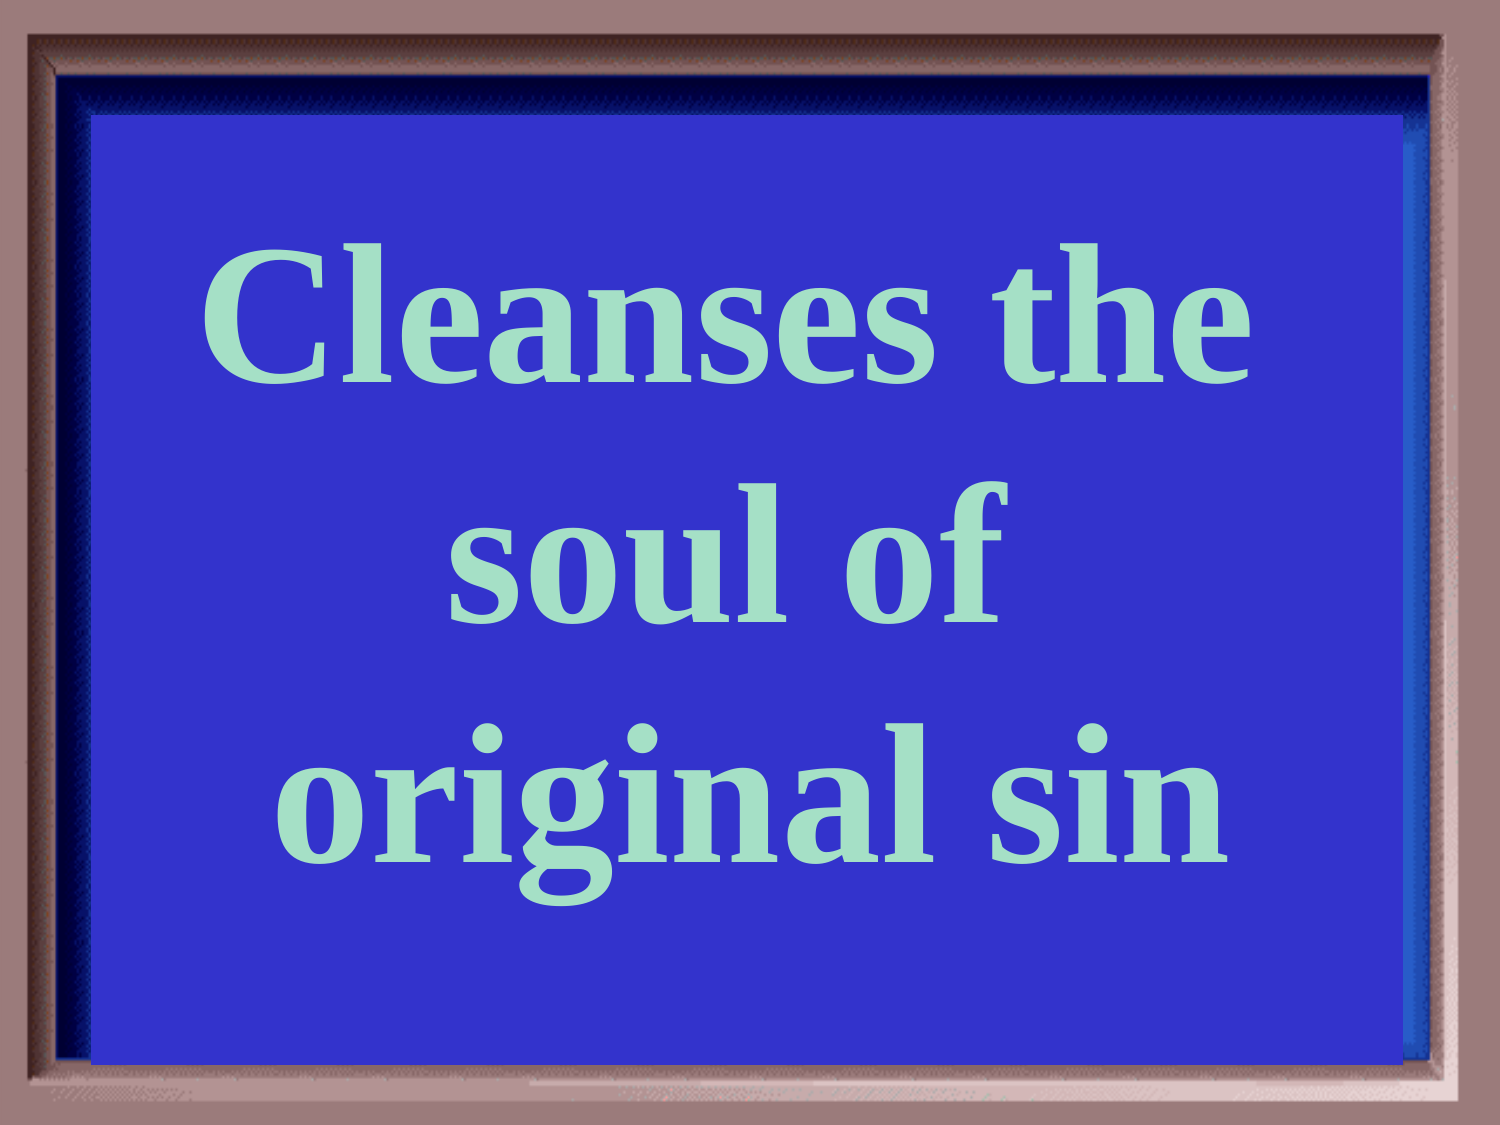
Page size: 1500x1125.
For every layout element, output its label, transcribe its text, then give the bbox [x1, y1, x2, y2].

text_box [90, 114, 1404, 1066]
text_box Cleanses the soul of original sin [180, 174, 1322, 910]
picture [0, 0, 1500, 1125]
